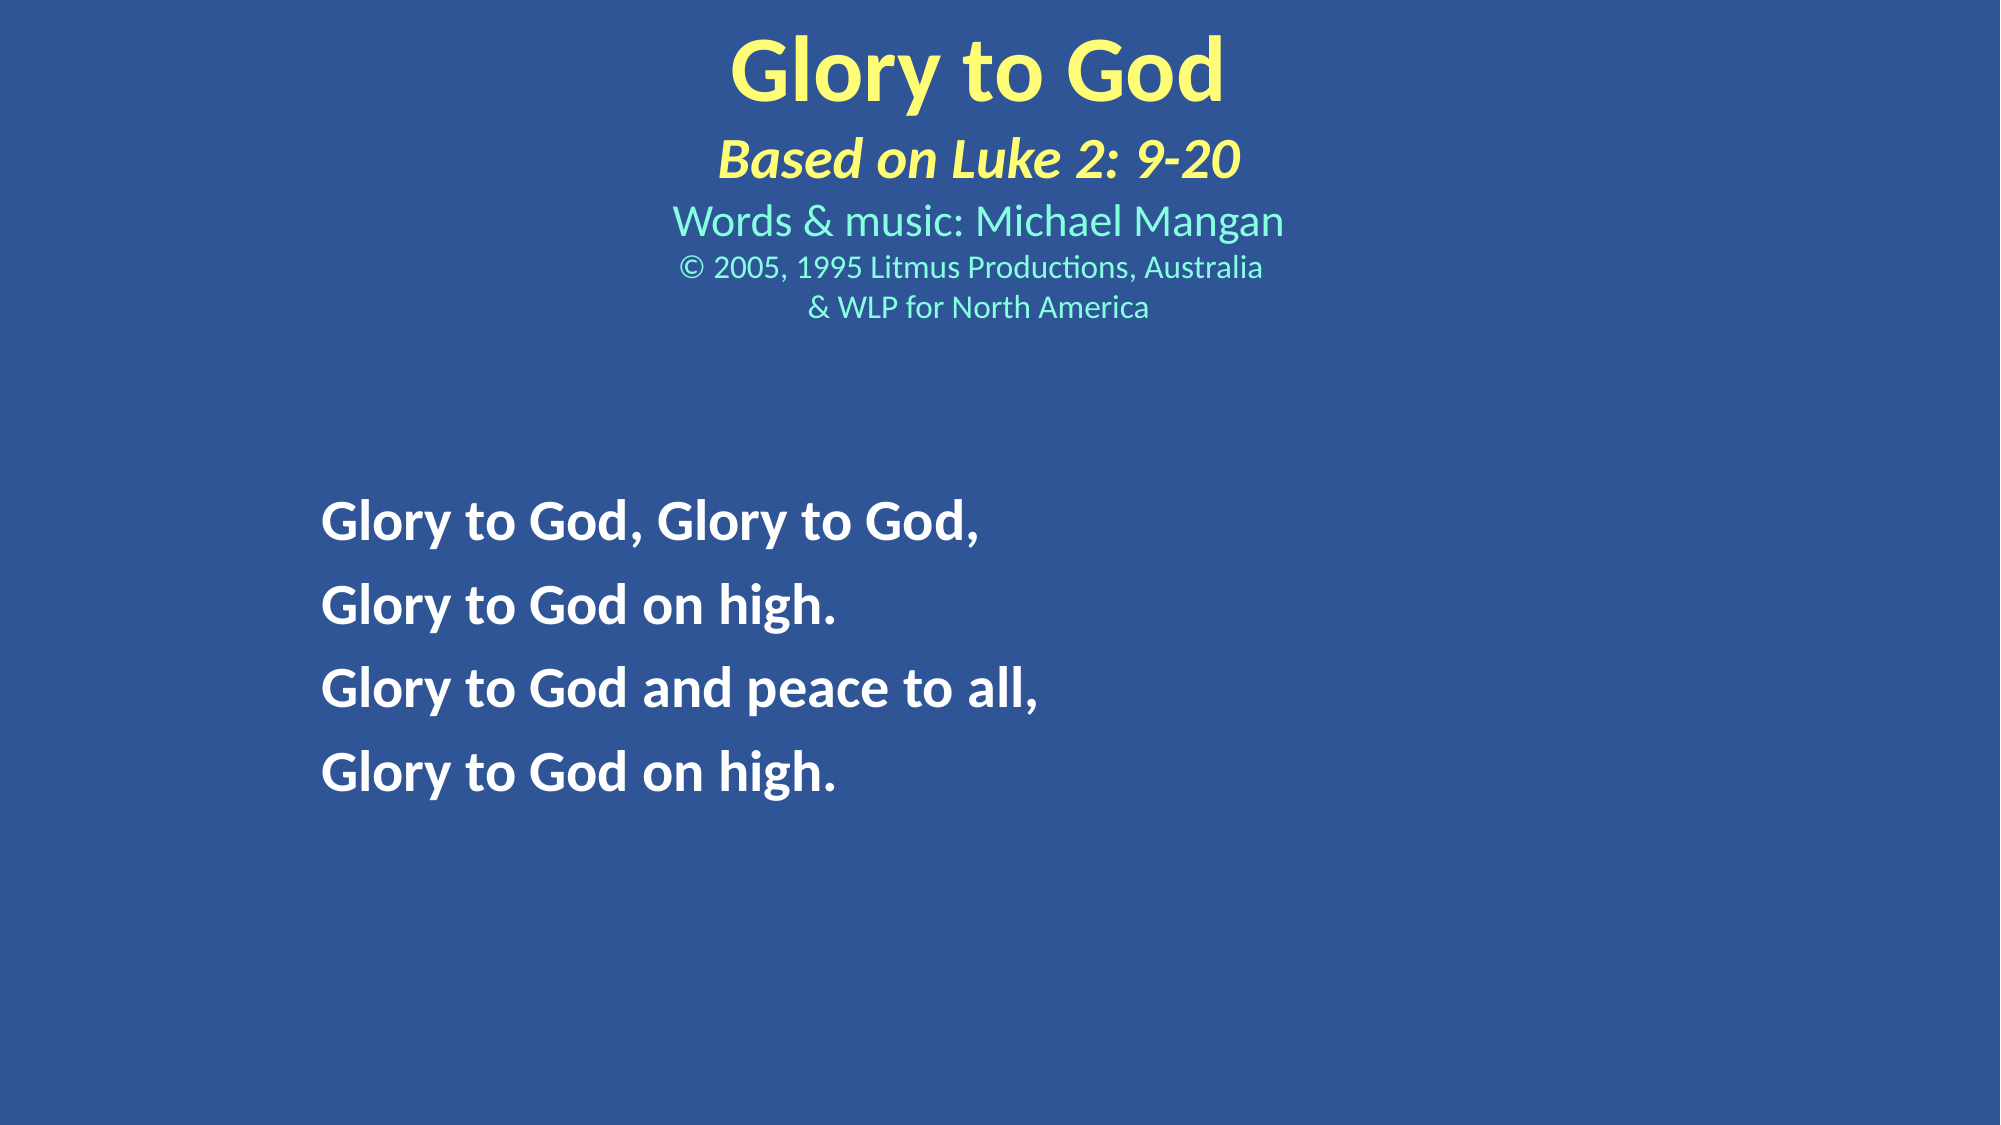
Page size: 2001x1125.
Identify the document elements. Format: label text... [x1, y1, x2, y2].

list Glory to God, Glory to God, Glory to God on high. Glory to God and peace to all, Glory to God on high. [306, 482, 1694, 835]
text_box Glory to God Based on Luke 2: 9-20 Words & music: Michael Mangan © 2005, 1995 Litmus Productions, Australia & WLP for North America [291, 7, 1667, 327]
